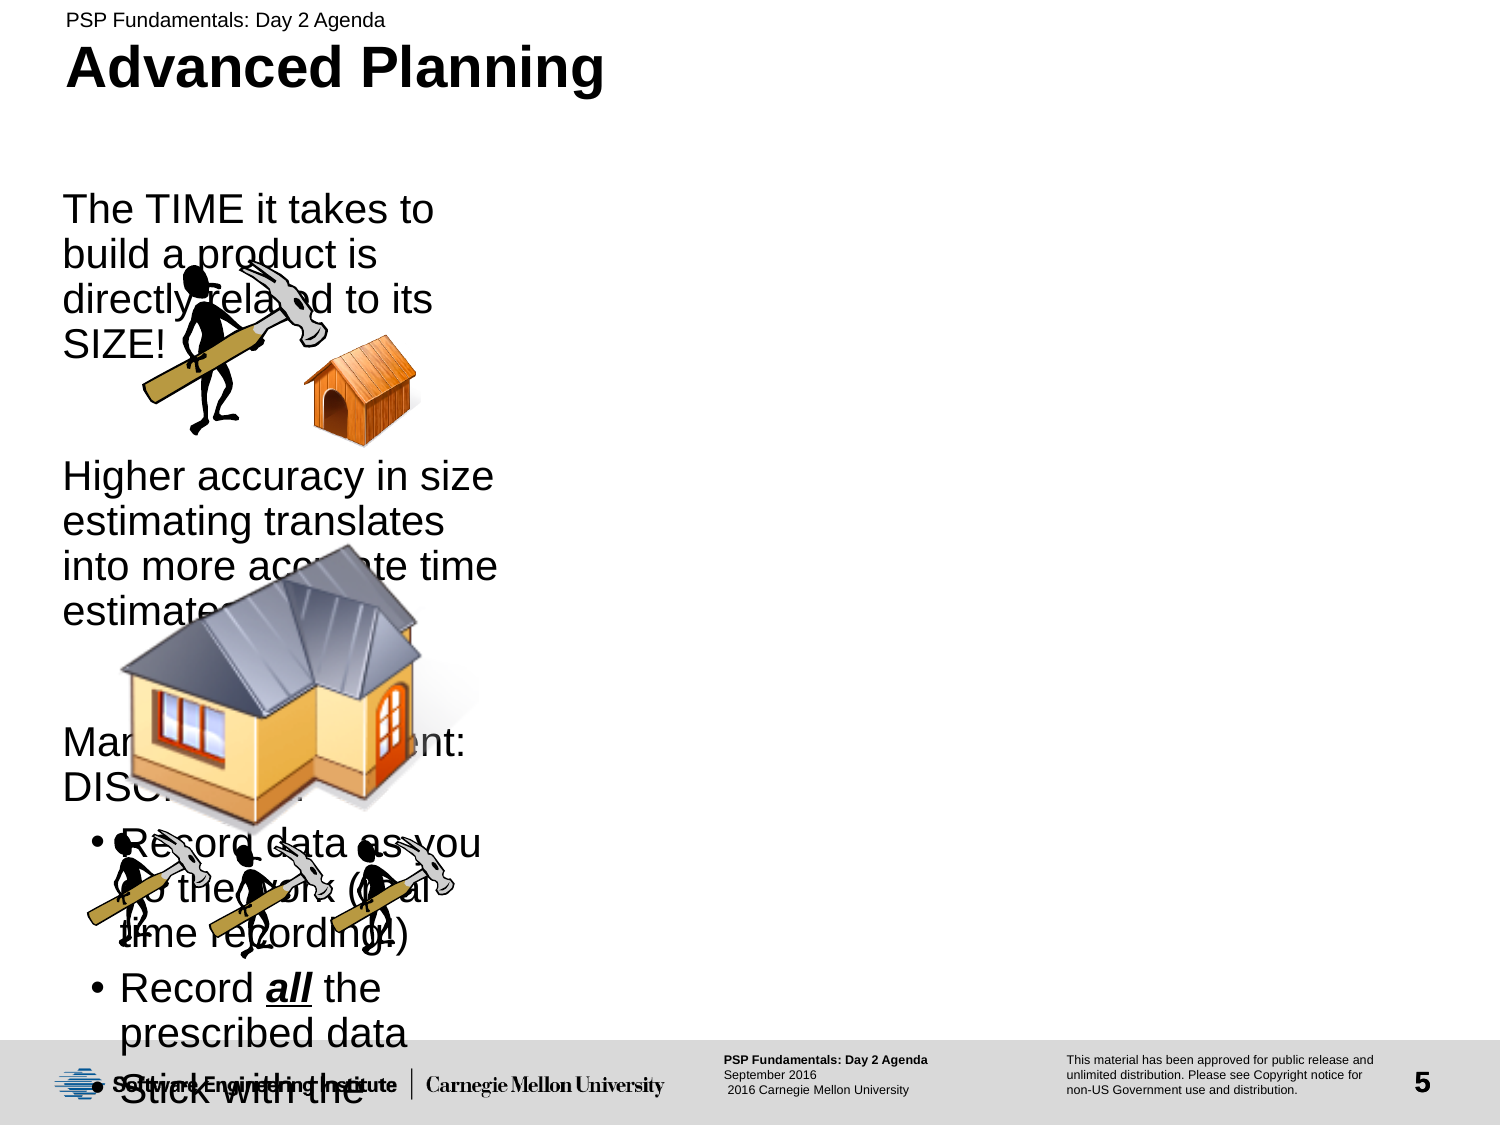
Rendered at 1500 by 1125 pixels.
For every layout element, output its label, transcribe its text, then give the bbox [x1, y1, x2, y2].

title Advanced Planning [65, 37, 1430, 148]
picture [142, 259, 421, 450]
picture [86, 512, 479, 959]
picture [46, 1061, 673, 1104]
list The TIME it takes to build a product is directly related to its SIZE! Higher accuracy in size estimating translates into more accurate time estimates. Mandatory ingredient: DISCIPLINE! Record data as you do the work (real time recording!) Record all the prescribed data Stick with the process Evaluate what works and what does not! Use your historical data to guide planning [62, 187, 507, 1000]
